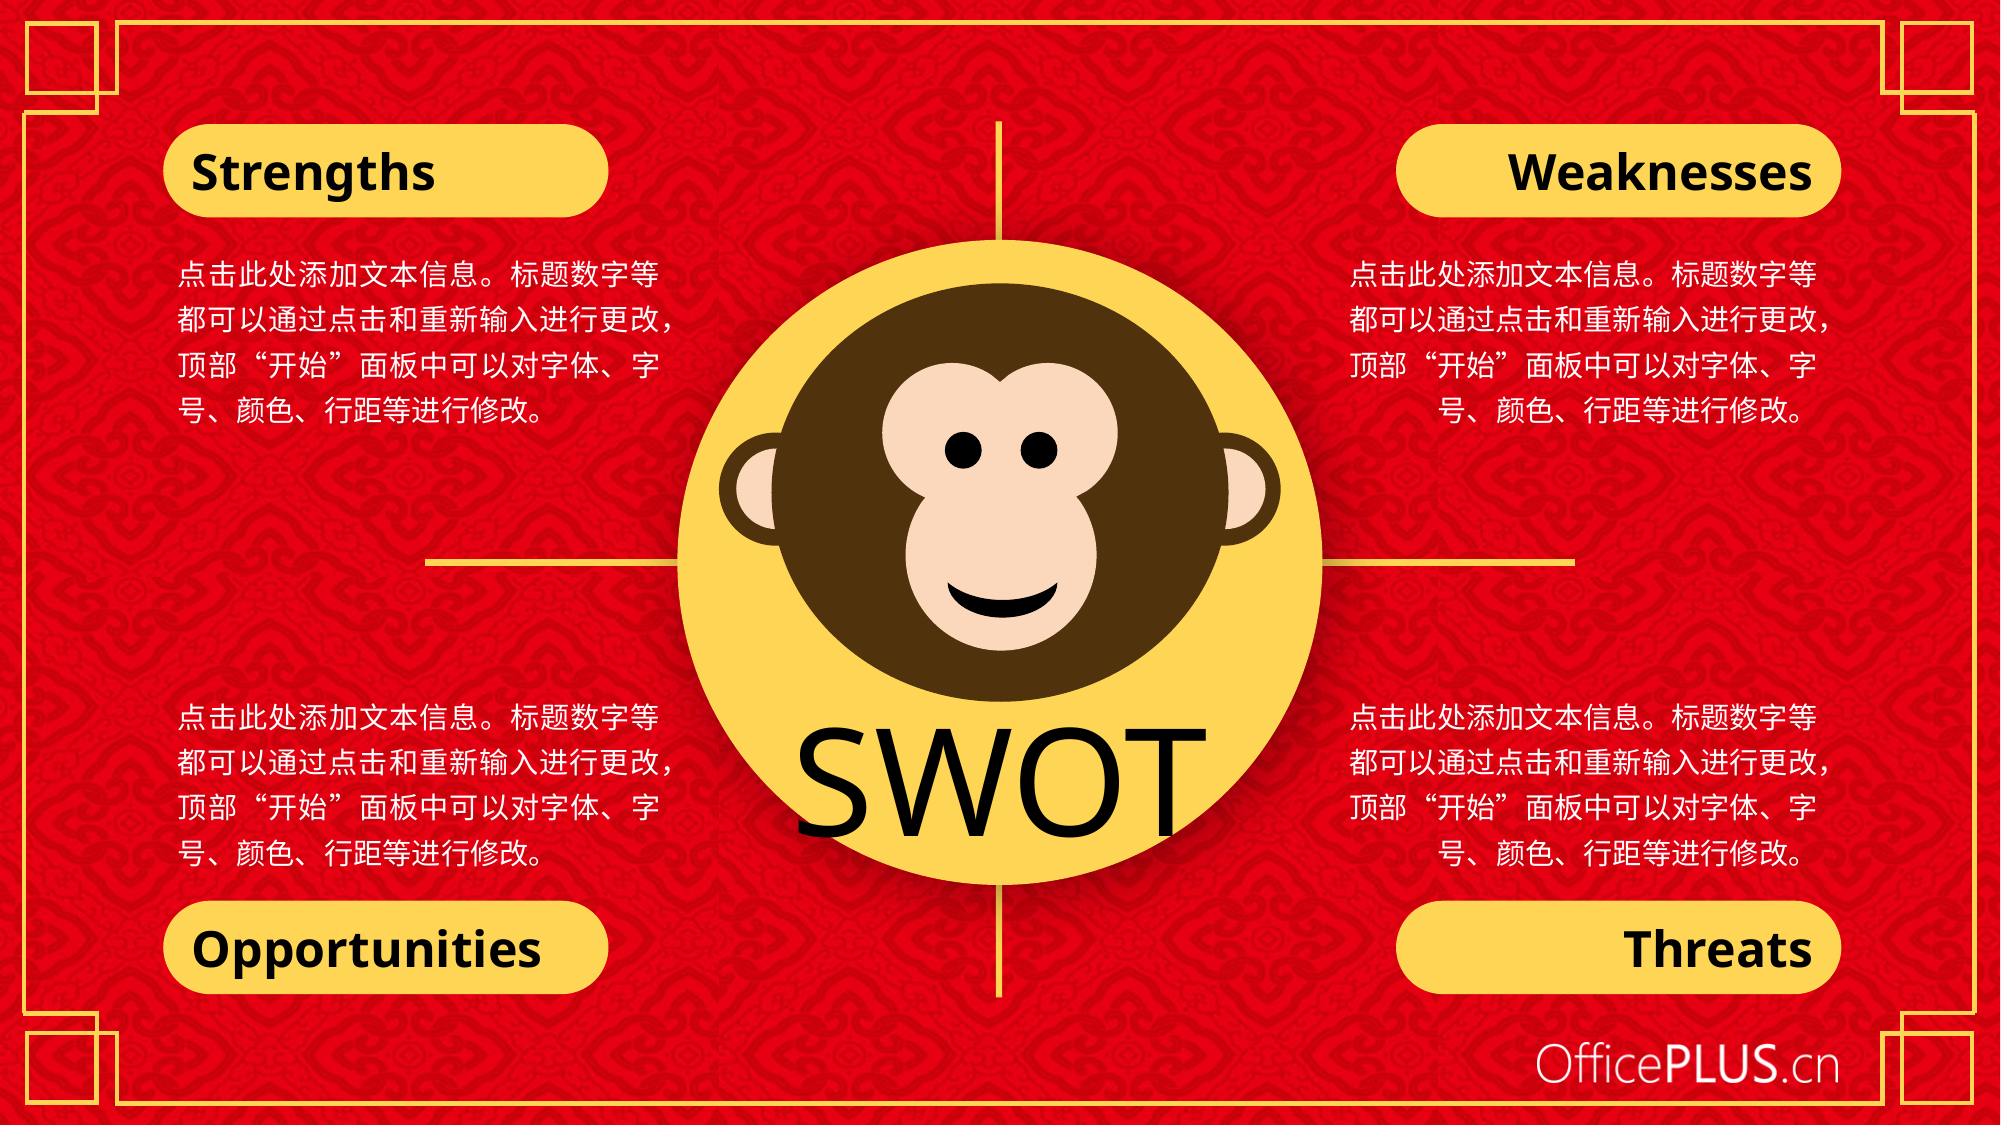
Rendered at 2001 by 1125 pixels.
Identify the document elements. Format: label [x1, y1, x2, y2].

picture [0, 0, 2001, 1125]
text_box [677, 239, 1323, 885]
text_box [22, 20, 1975, 1107]
